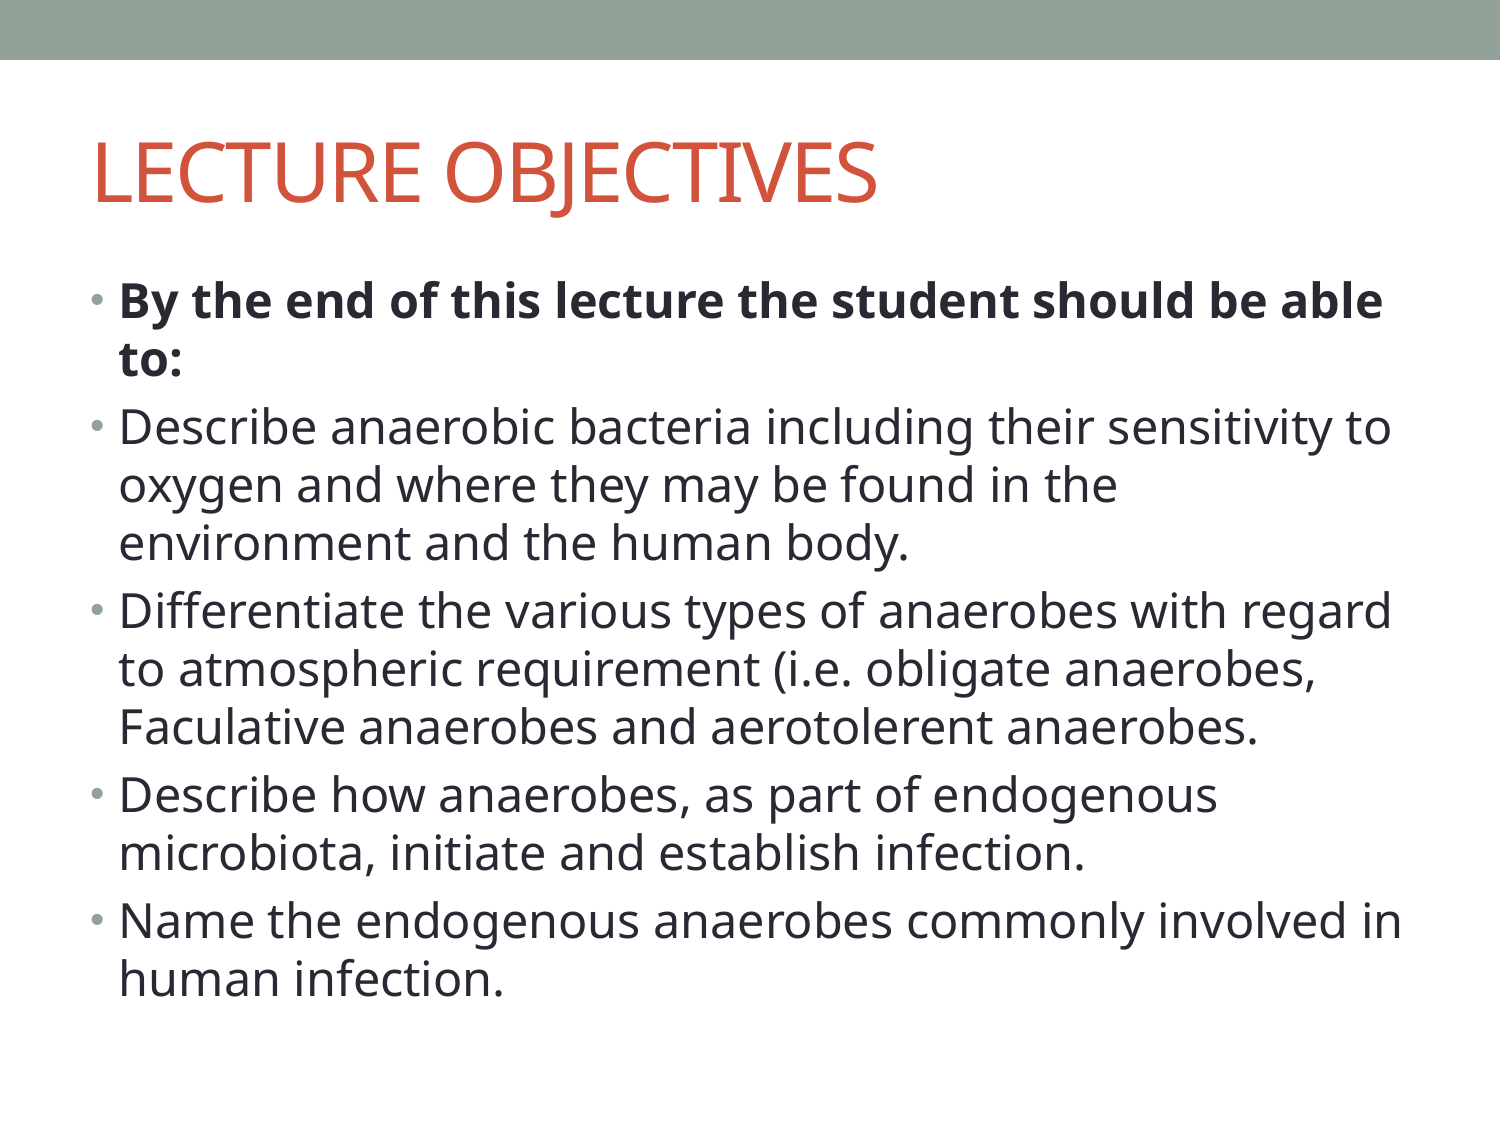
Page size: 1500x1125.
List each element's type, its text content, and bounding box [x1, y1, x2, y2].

title LECTURE OBJECTIVES [75, 87, 1425, 250]
list By the end of this lecture the student should be able to: Describe anaerobic bacteria including their sensitivity to oxygen and where they may be found in the environment and the human body. Differentiate the various types of anaerobes with regard to atmospheric requirement (i.e. obligate anaerobes, Faculative anaerobes and aerotolerent anaerobes. Describe how anaerobes, as part of endogenous microbiota, initiate and establish infection. Name the endogenous anaerobes commonly involved in human infection. [75, 262, 1425, 1063]
